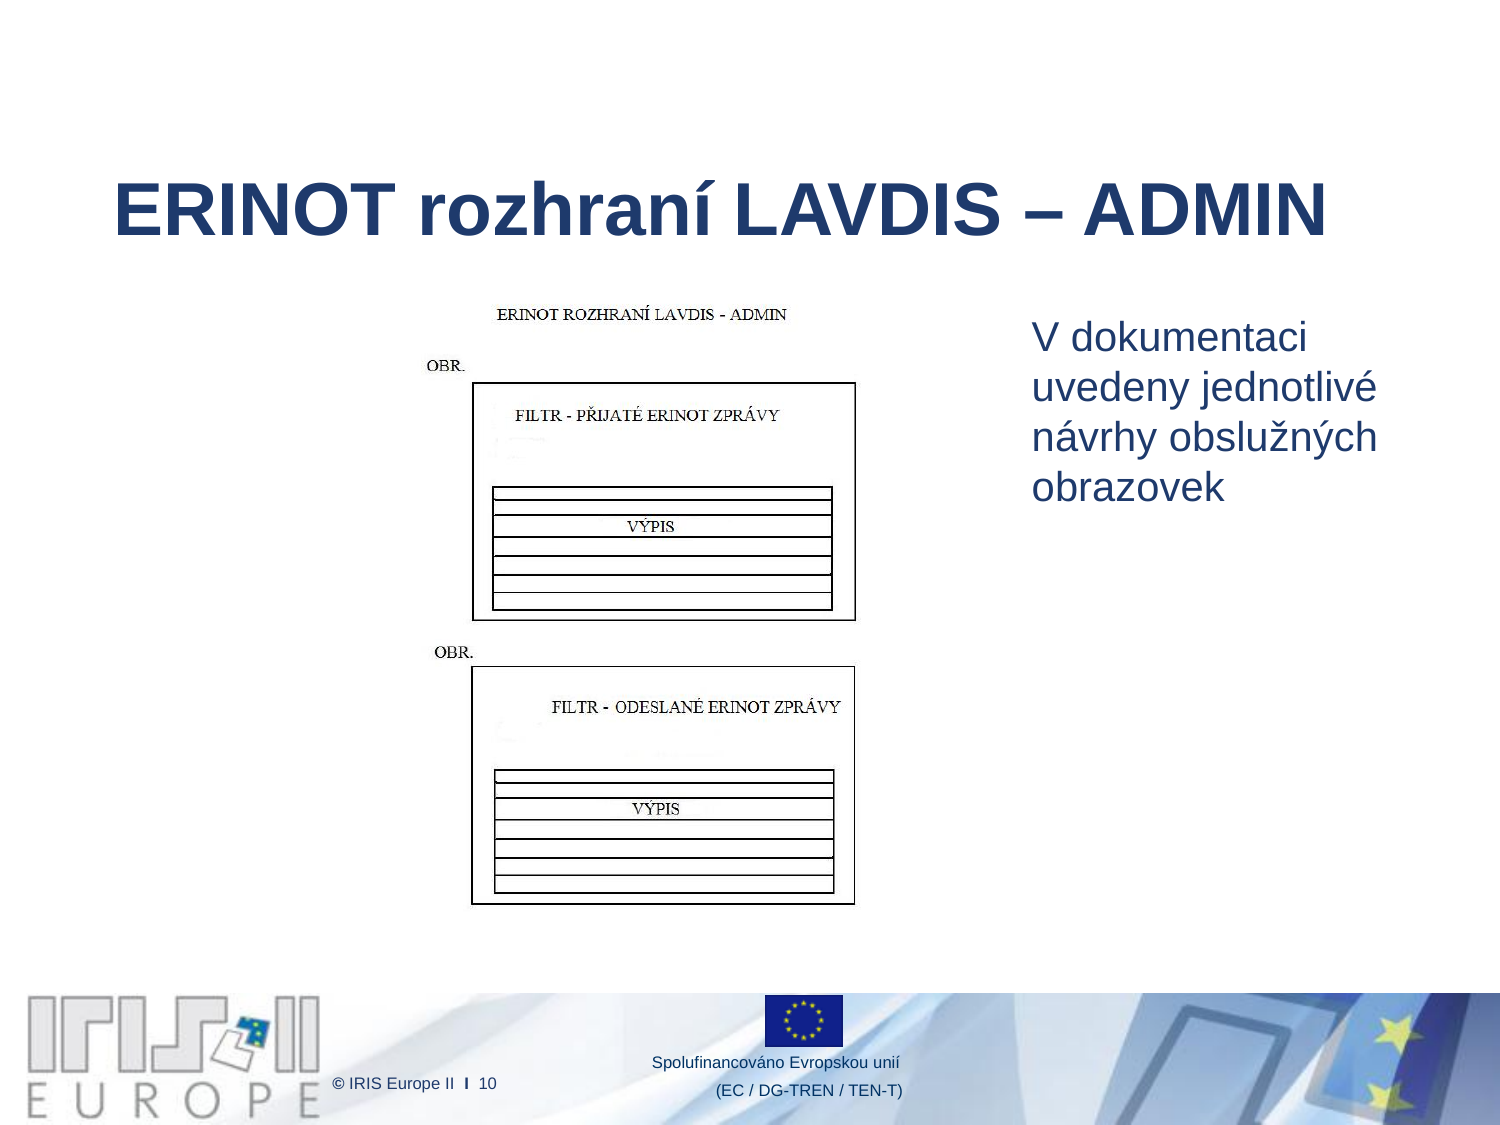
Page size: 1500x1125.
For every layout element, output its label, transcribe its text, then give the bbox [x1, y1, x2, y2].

picture [407, 290, 875, 935]
list V dokumentaci uvedeny jednotlivé návrhy obslužných obrazovek [678, 302, 1400, 964]
title ERINOT rozhraní LAVDIS – ADMIN [98, 152, 1398, 260]
picture [0, 993, 1500, 1125]
